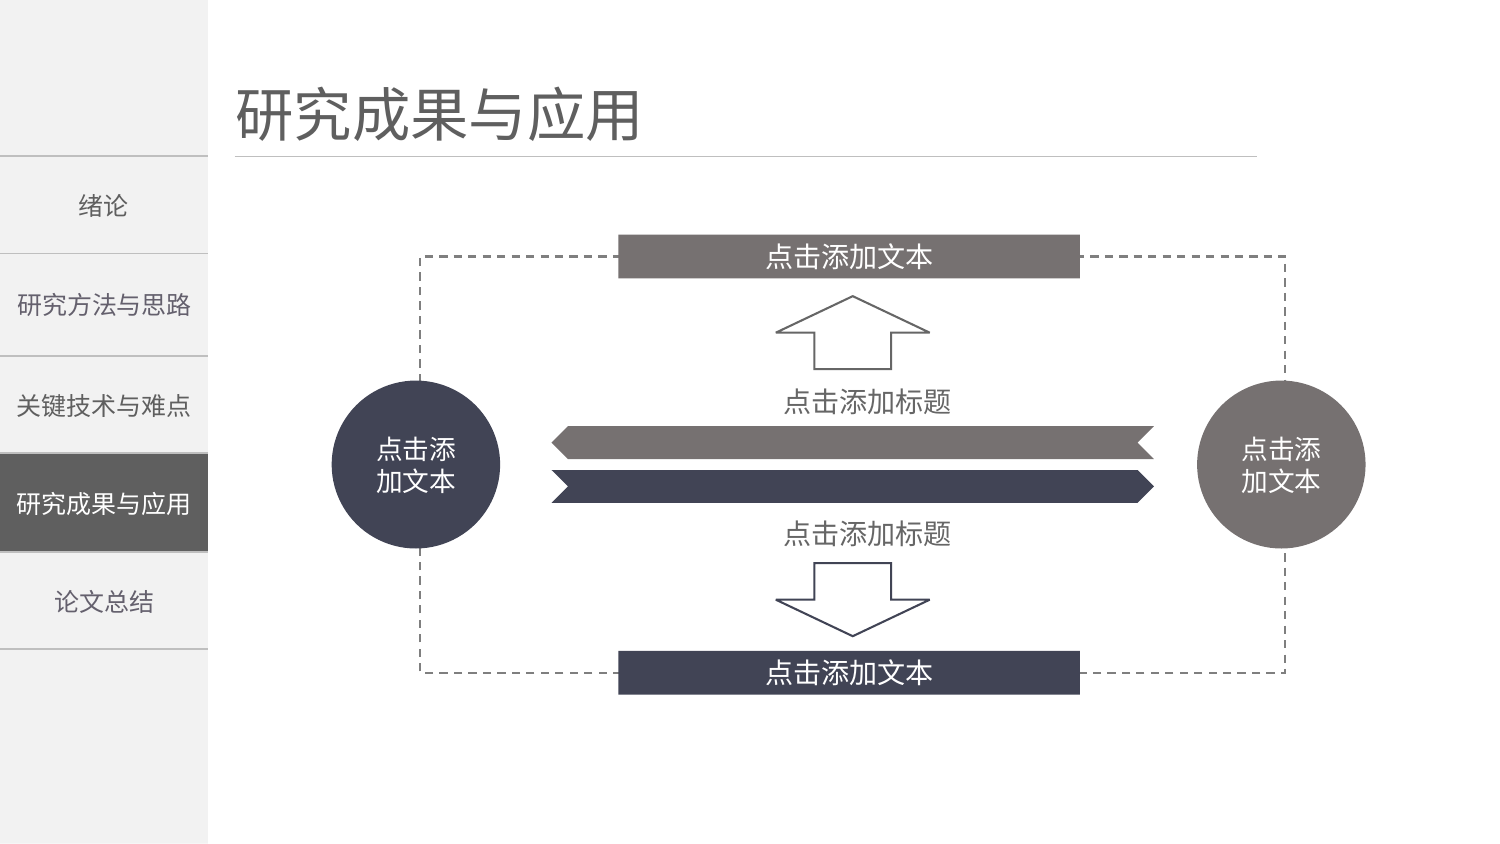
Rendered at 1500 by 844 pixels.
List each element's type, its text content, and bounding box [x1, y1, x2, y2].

text_box 点击添加标题 [774, 379, 961, 423]
text_box 点击添加文本 [1196, 379, 1367, 550]
text_box [419, 255, 1286, 674]
text_box 点击添加标题 [774, 512, 961, 556]
text_box [549, 468, 1156, 504]
text_box [775, 562, 931, 638]
text_box 点击添加文本 [617, 233, 1081, 279]
text_box 点击添加文本 [330, 379, 502, 550]
text_box [775, 295, 931, 371]
text_box 点击添加文本 [617, 650, 1081, 696]
text_box [549, 425, 1157, 461]
